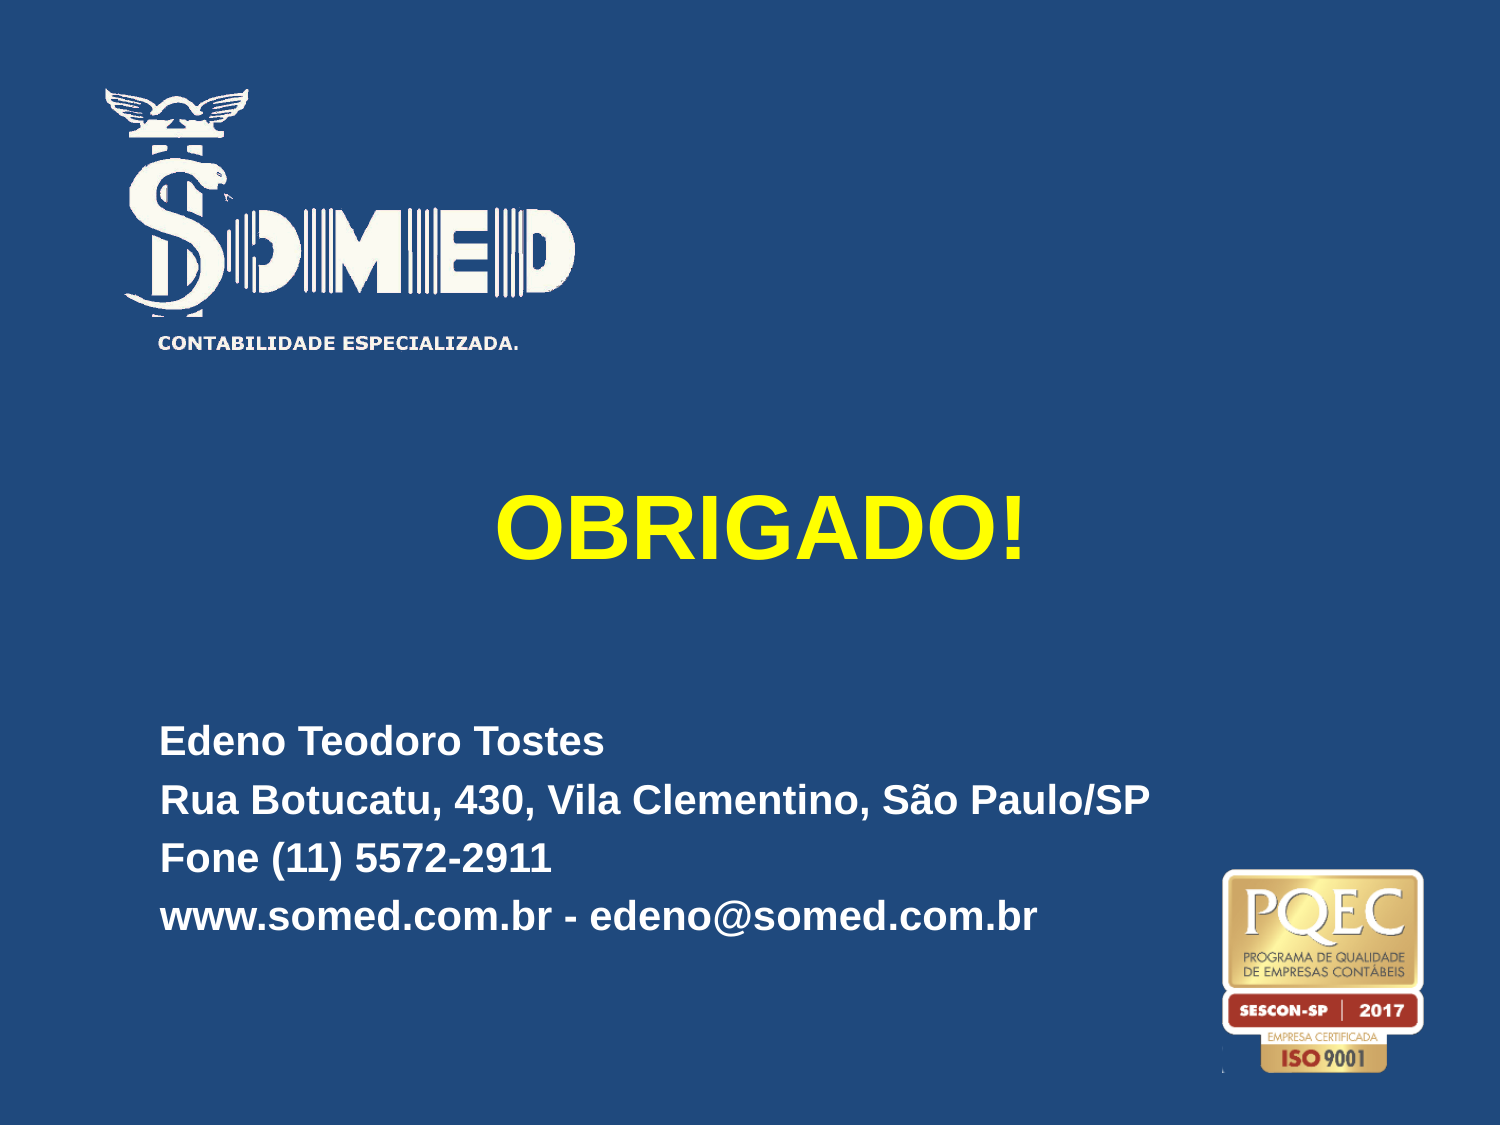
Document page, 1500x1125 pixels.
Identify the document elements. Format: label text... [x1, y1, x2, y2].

picture [1222, 869, 1424, 1073]
list OBRIGADO! Edeno Teodoro Tostes Rua Botucatu, 430, Vila Clementino, São Paulo/SP Fone (11) 5572-2911 www.somed.com.br - edeno@somed.com.br [53, 101, 1471, 1094]
picture [88, 77, 601, 399]
